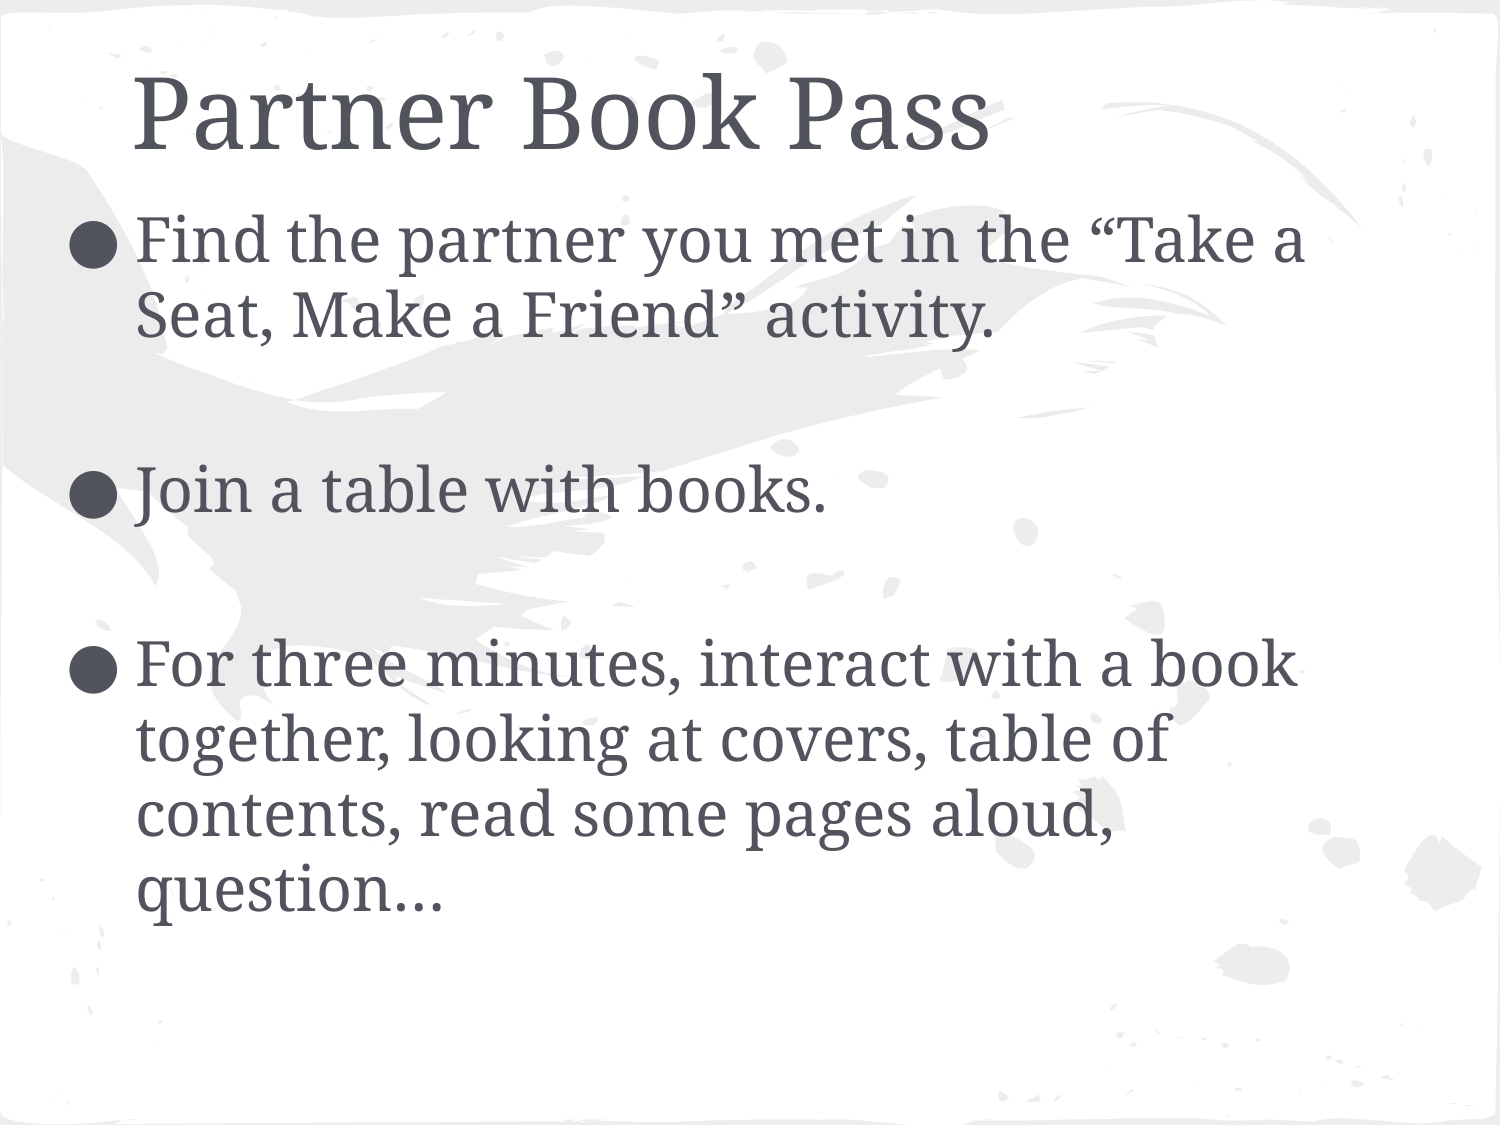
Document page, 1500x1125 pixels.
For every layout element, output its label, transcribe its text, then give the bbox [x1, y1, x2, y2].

title Partner Book Pass [66, 37, 1417, 184]
list Find the partner you met in the “Take a Seat, Make a Friend” activity. Join a table with books. For three minutes, interact with a book together, looking at covers, table of contents, read some pages aloud, question… [45, 184, 1425, 1078]
